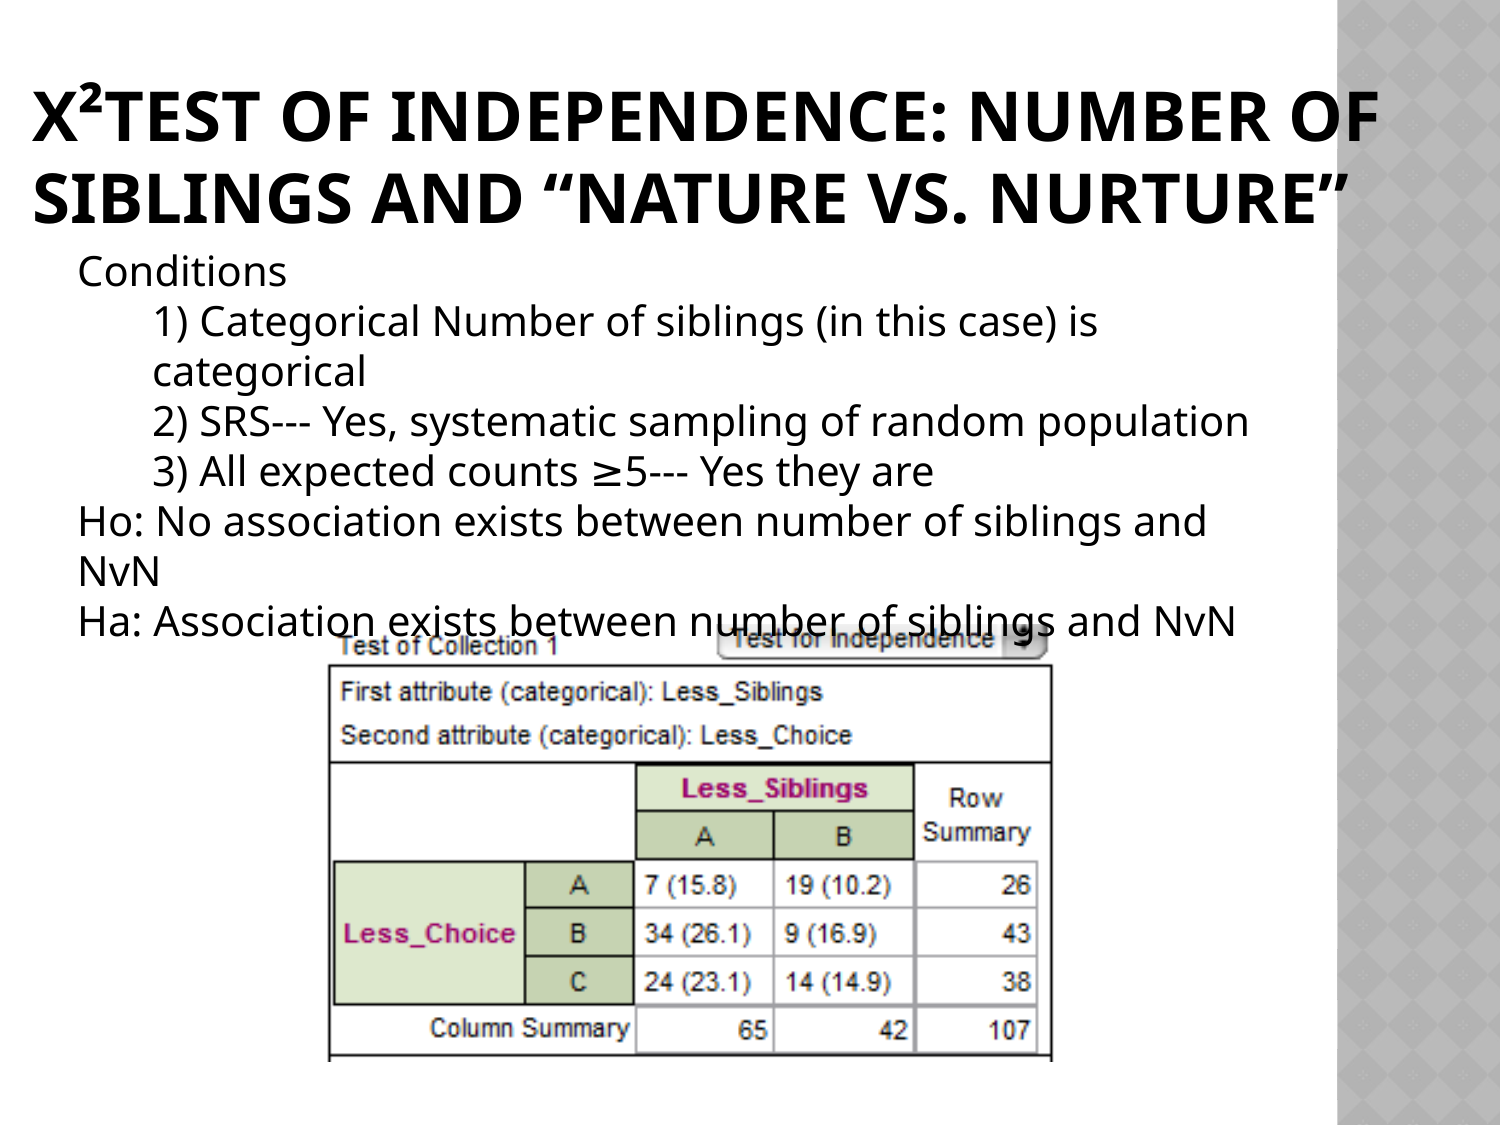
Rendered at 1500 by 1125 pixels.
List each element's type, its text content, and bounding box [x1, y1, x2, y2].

title X²Test of independence: Number of Siblings and “Nature Vs. Nurture” [24, 50, 1400, 238]
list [312, 624, 1063, 1062]
text_box Conditions 1) Categorical Number of siblings (in this case) is categorical 2) SRS--- Yes, systematic sampling of random population 3) All expected counts ≥5--- Yes they are Ho: No association exists between number of siblings and NvN Ha: Association exists between number of siblings and NvN [62, 237, 1275, 653]
